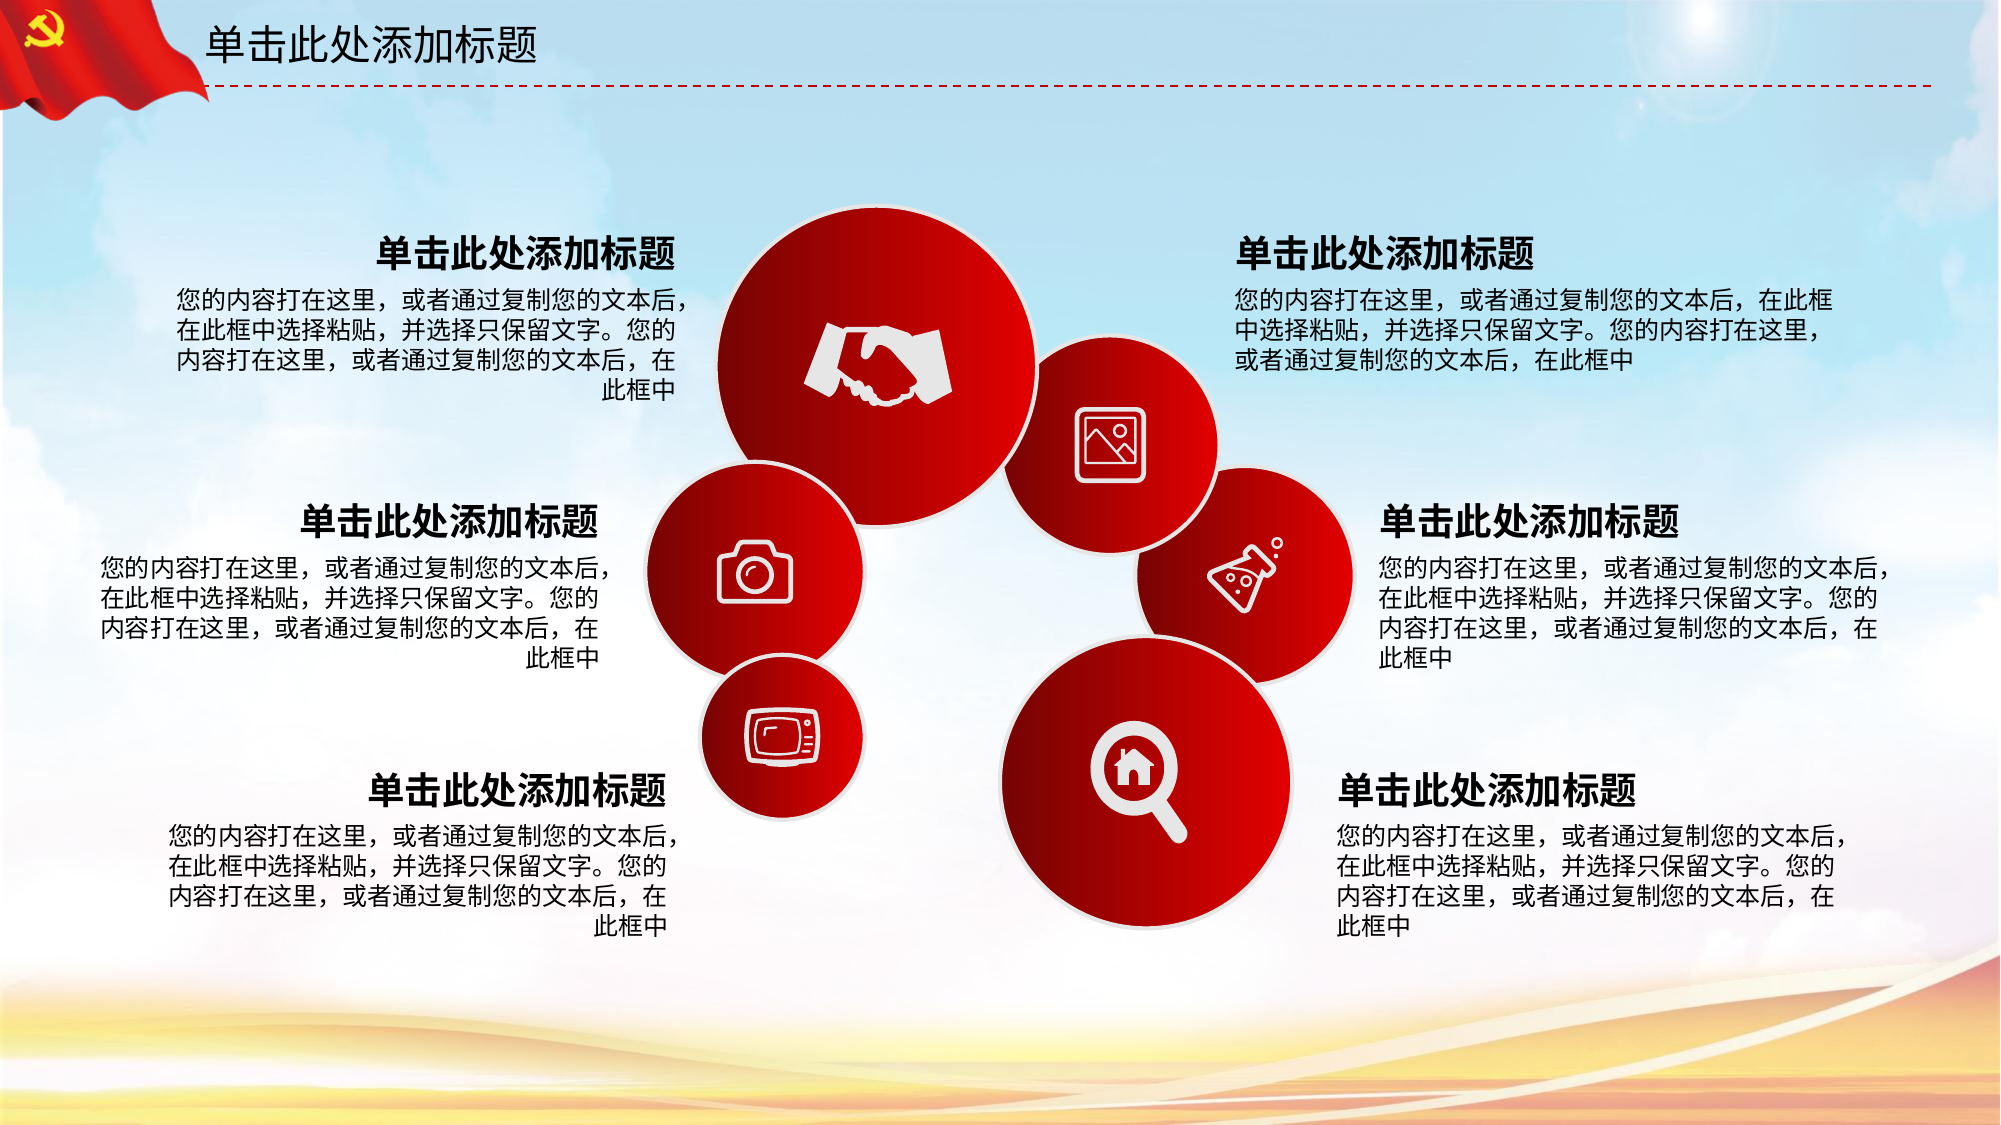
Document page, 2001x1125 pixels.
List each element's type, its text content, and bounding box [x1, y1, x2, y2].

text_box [141, 223, 692, 413]
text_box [715, 205, 1038, 528]
title 单击此处添加标题 [222, 7, 583, 86]
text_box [147, 759, 683, 949]
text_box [1321, 759, 1857, 949]
picture [0, 0, 2001, 1125]
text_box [1364, 491, 1900, 680]
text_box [1219, 223, 1864, 383]
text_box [999, 636, 1293, 929]
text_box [79, 491, 616, 680]
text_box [699, 654, 865, 820]
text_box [1135, 465, 1355, 686]
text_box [999, 335, 1220, 555]
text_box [645, 461, 865, 682]
